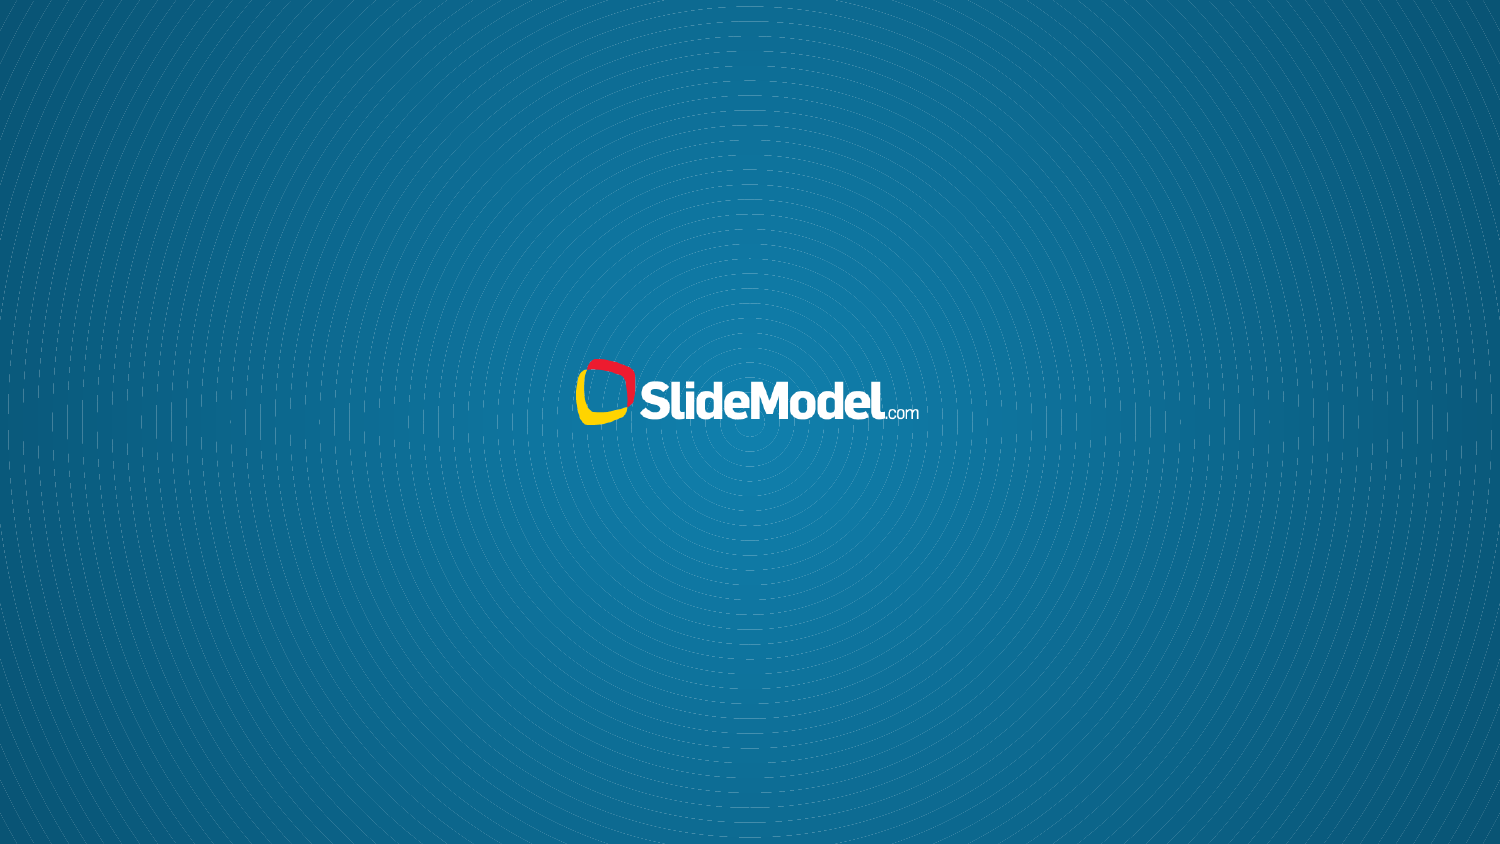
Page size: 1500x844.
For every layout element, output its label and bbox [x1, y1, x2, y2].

picture [574, 359, 919, 425]
